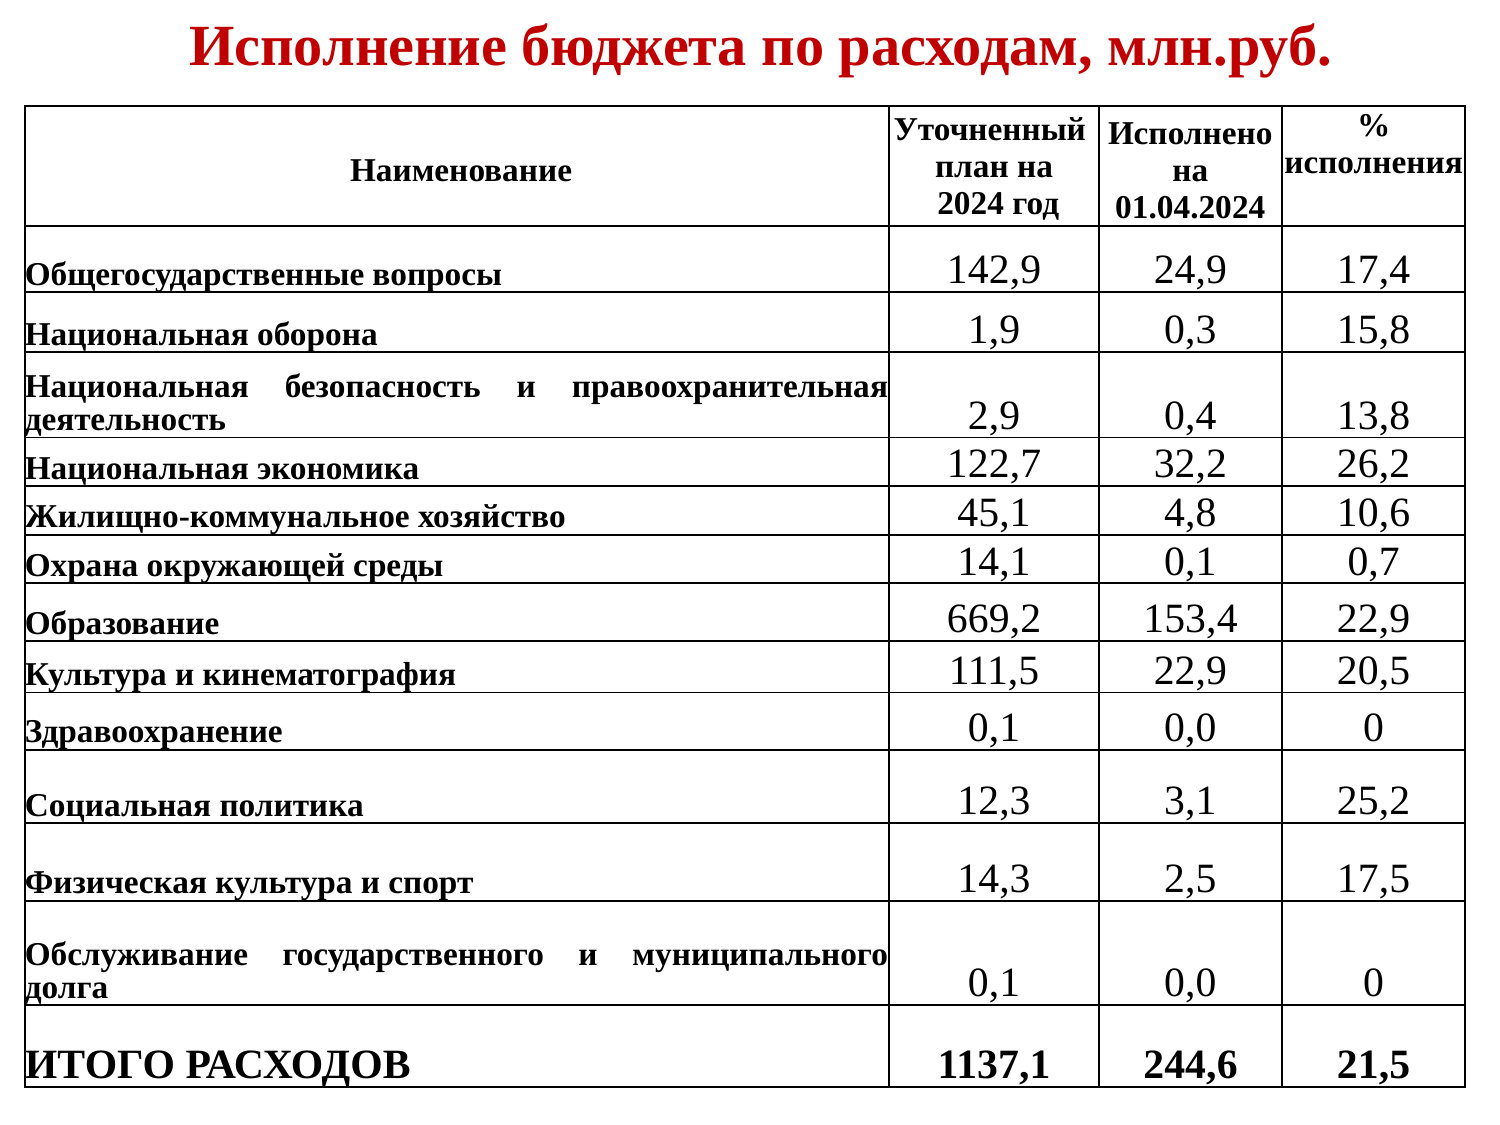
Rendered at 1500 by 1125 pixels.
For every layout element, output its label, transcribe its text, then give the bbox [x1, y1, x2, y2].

table_cell Жилищно-коммунальное хозяйство [26, 487, 888, 534]
table_cell Национальная безопасность и правоохранительная деятельность [26, 353, 888, 437]
table_cell Национальная оборона [26, 293, 888, 351]
table_cell 15,8 [1283, 293, 1464, 351]
table_cell 2,5 [1100, 824, 1281, 900]
table_cell Физическая культура и спорт [26, 824, 888, 900]
table_cell 17,5 [1283, 824, 1464, 900]
table_cell 22,9 [1100, 642, 1281, 692]
table_cell 20,5 [1283, 642, 1464, 692]
table_cell 0,0 [1100, 902, 1281, 1004]
table_cell 12,3 [890, 751, 1098, 822]
table_cell ИТОГО РАСХОДОВ [26, 1006, 888, 1086]
table_cell 13,8 [1283, 353, 1464, 437]
table_cell 4,8 [1100, 487, 1281, 534]
table_cell 1,9 [890, 293, 1098, 351]
table_cell 244,6 [1100, 1006, 1281, 1086]
text_box Исполнение бюджета по расходам, млн.руб. [174, 6, 1466, 107]
table_cell 3,1 [1100, 751, 1281, 822]
table_cell Национальная экономика [26, 438, 888, 485]
table_cell 1137,1 [890, 1006, 1098, 1086]
table_cell Охрана окружающей среды [26, 536, 888, 582]
table_cell 14,1 [890, 536, 1098, 582]
table_cell 0,1 [890, 902, 1098, 1004]
table_cell 142,9 [890, 227, 1098, 291]
table_cell 0,0 [1100, 693, 1281, 749]
table_cell 22,9 [1283, 584, 1464, 640]
table_cell 0,4 [1100, 353, 1281, 437]
table_cell 0 [1283, 902, 1464, 1004]
table_cell 21,5 [1283, 1006, 1464, 1086]
table_cell 0,7 [1283, 536, 1464, 582]
table_cell 2,9 [890, 353, 1098, 437]
table_header % исполнения [1283, 107, 1464, 225]
table_cell 14,3 [890, 824, 1098, 900]
table_cell 122,7 [890, 438, 1098, 485]
table_cell Здравоохранение [26, 693, 888, 749]
table_cell Культура и кинематография [26, 642, 888, 692]
table_cell Образование [26, 584, 888, 640]
table_header Исполнено на 01.04.2024 [1100, 107, 1281, 225]
table_cell 24,9 [1100, 227, 1281, 291]
table_cell 0,1 [890, 693, 1098, 749]
table_cell 17,4 [1283, 227, 1464, 291]
table_cell Социальная политика [26, 751, 888, 822]
table_cell 32,2 [1100, 438, 1281, 485]
table_cell 669,2 [890, 584, 1098, 640]
table_cell 0 [1283, 693, 1464, 749]
table_cell 10,6 [1283, 487, 1464, 534]
table_header Уточненный план на 2024 год [890, 107, 1098, 225]
table_cell 45,1 [890, 487, 1098, 534]
table_cell 111,5 [890, 642, 1098, 692]
table_cell 153,4 [1100, 584, 1281, 640]
table_cell 25,2 [1283, 751, 1464, 822]
table_header Наименование [26, 107, 888, 225]
table_cell 0,3 [1100, 293, 1281, 351]
table_cell Обслуживание государственного и муниципального долга [26, 902, 888, 1004]
table_cell 26,2 [1283, 438, 1464, 485]
table_cell Общегосударственные вопросы [26, 227, 888, 291]
table_cell 0,1 [1100, 536, 1281, 582]
